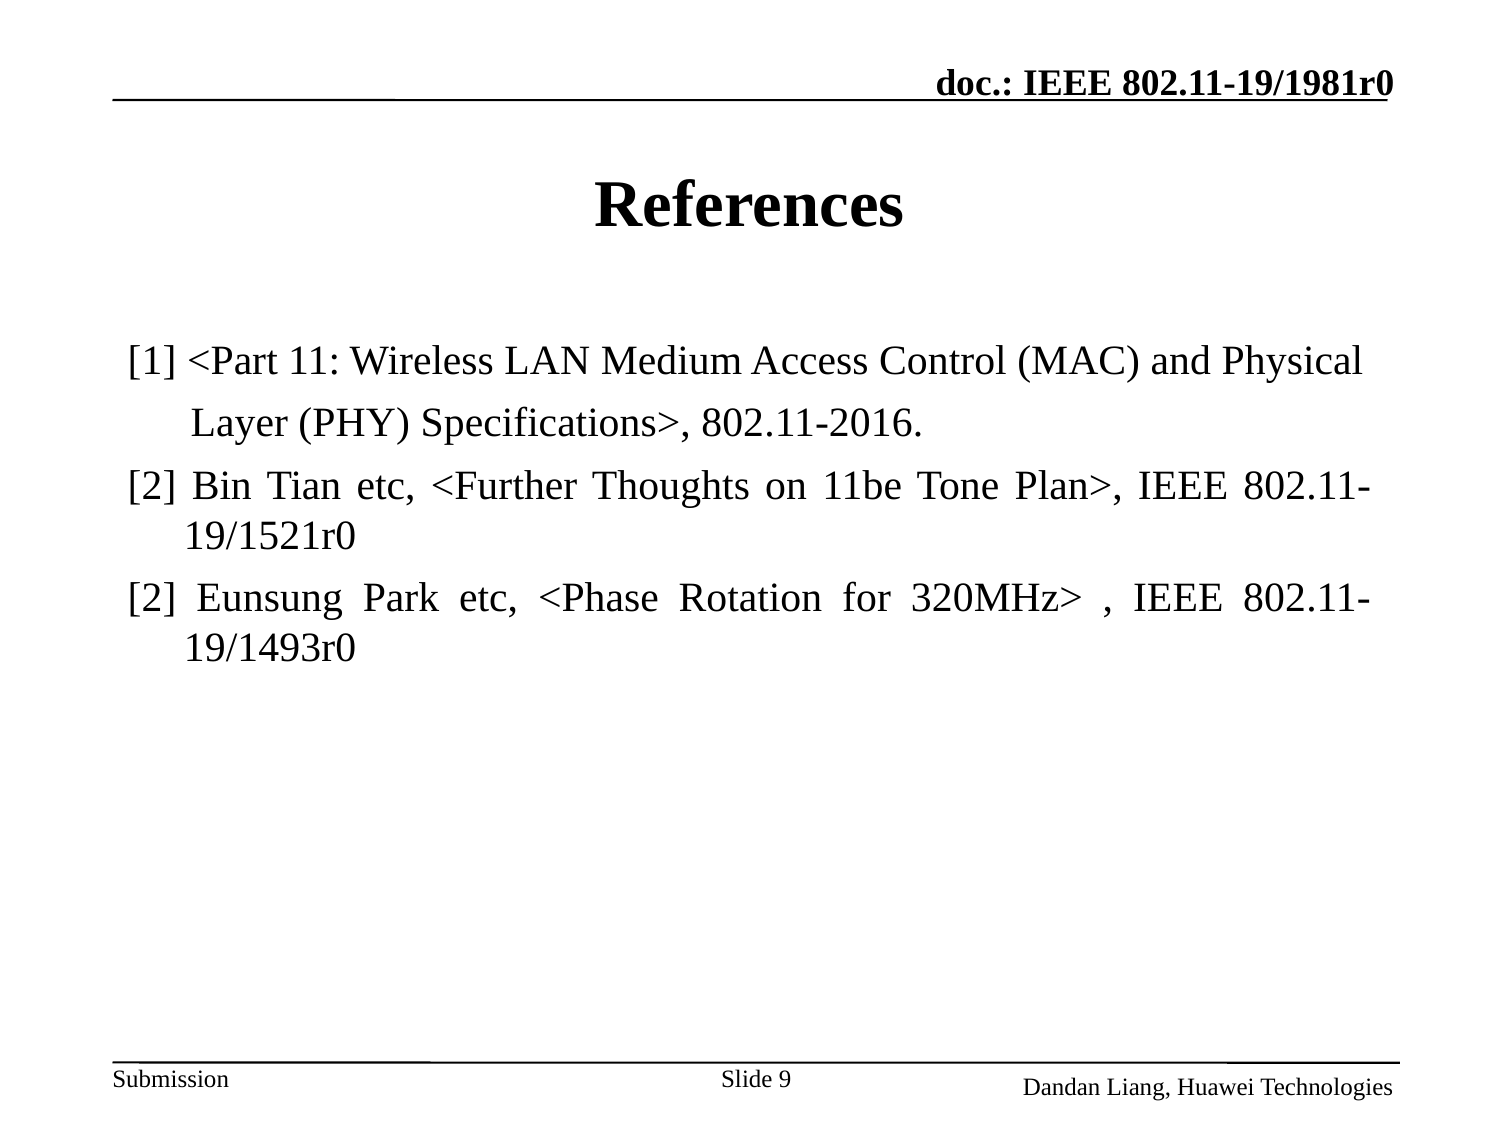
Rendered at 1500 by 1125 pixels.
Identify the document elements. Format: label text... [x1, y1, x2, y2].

list [1] <Part 11: Wireless LAN Medium Access Control (MAC) and Physical Layer (PHY) Specifications>, 802.11-2016. [2] Bin Tian etc, <Further Thoughts on 11be Tone Plan>, IEEE 802.11-19/1521r0 [2] Eunsung Park etc, <Phase Rotation for 320MHz> , IEEE 802.11-19/1493r0 [112, 324, 1388, 1000]
slide_number Slide 9 [712, 1061, 800, 1123]
title References [112, 112, 1388, 288]
